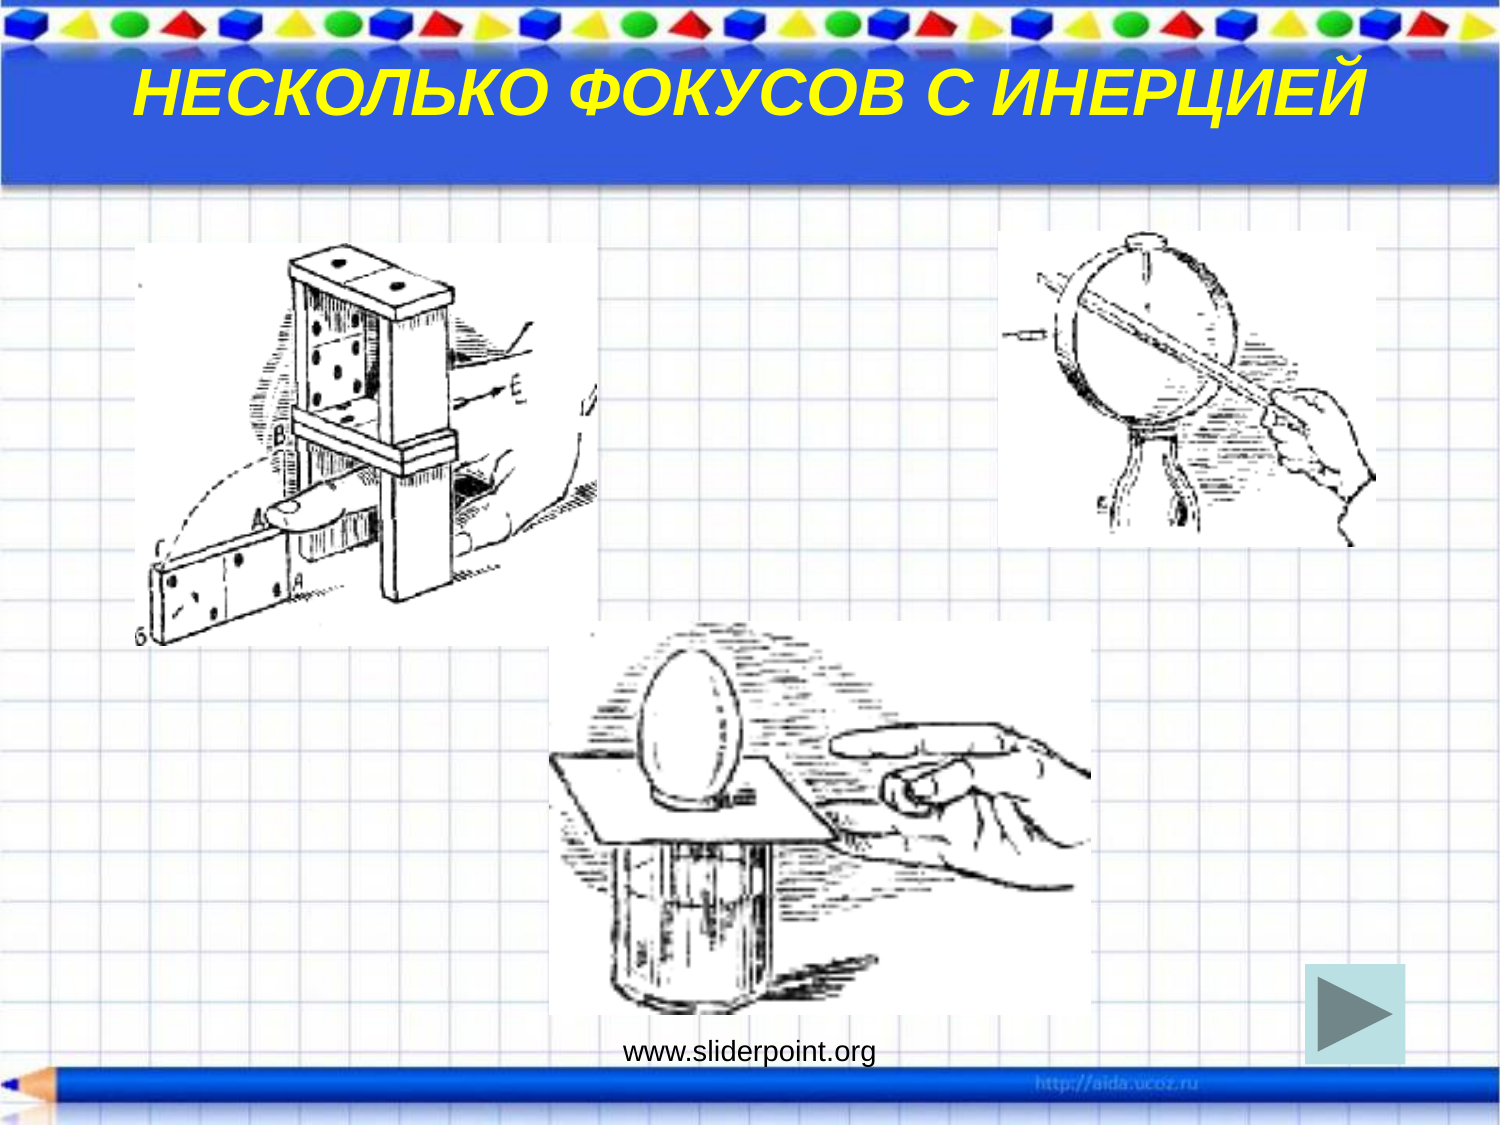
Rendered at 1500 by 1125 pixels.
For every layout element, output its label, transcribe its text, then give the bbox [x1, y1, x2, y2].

footer www.sliderpoint.org [512, 1024, 988, 1103]
title НЕСКОЛЬКО ФОКУСОВ С ИНЕРЦИЕЙ [74, 44, 1426, 233]
text_box [1305, 964, 1406, 1065]
picture [0, 0, 1500, 1125]
